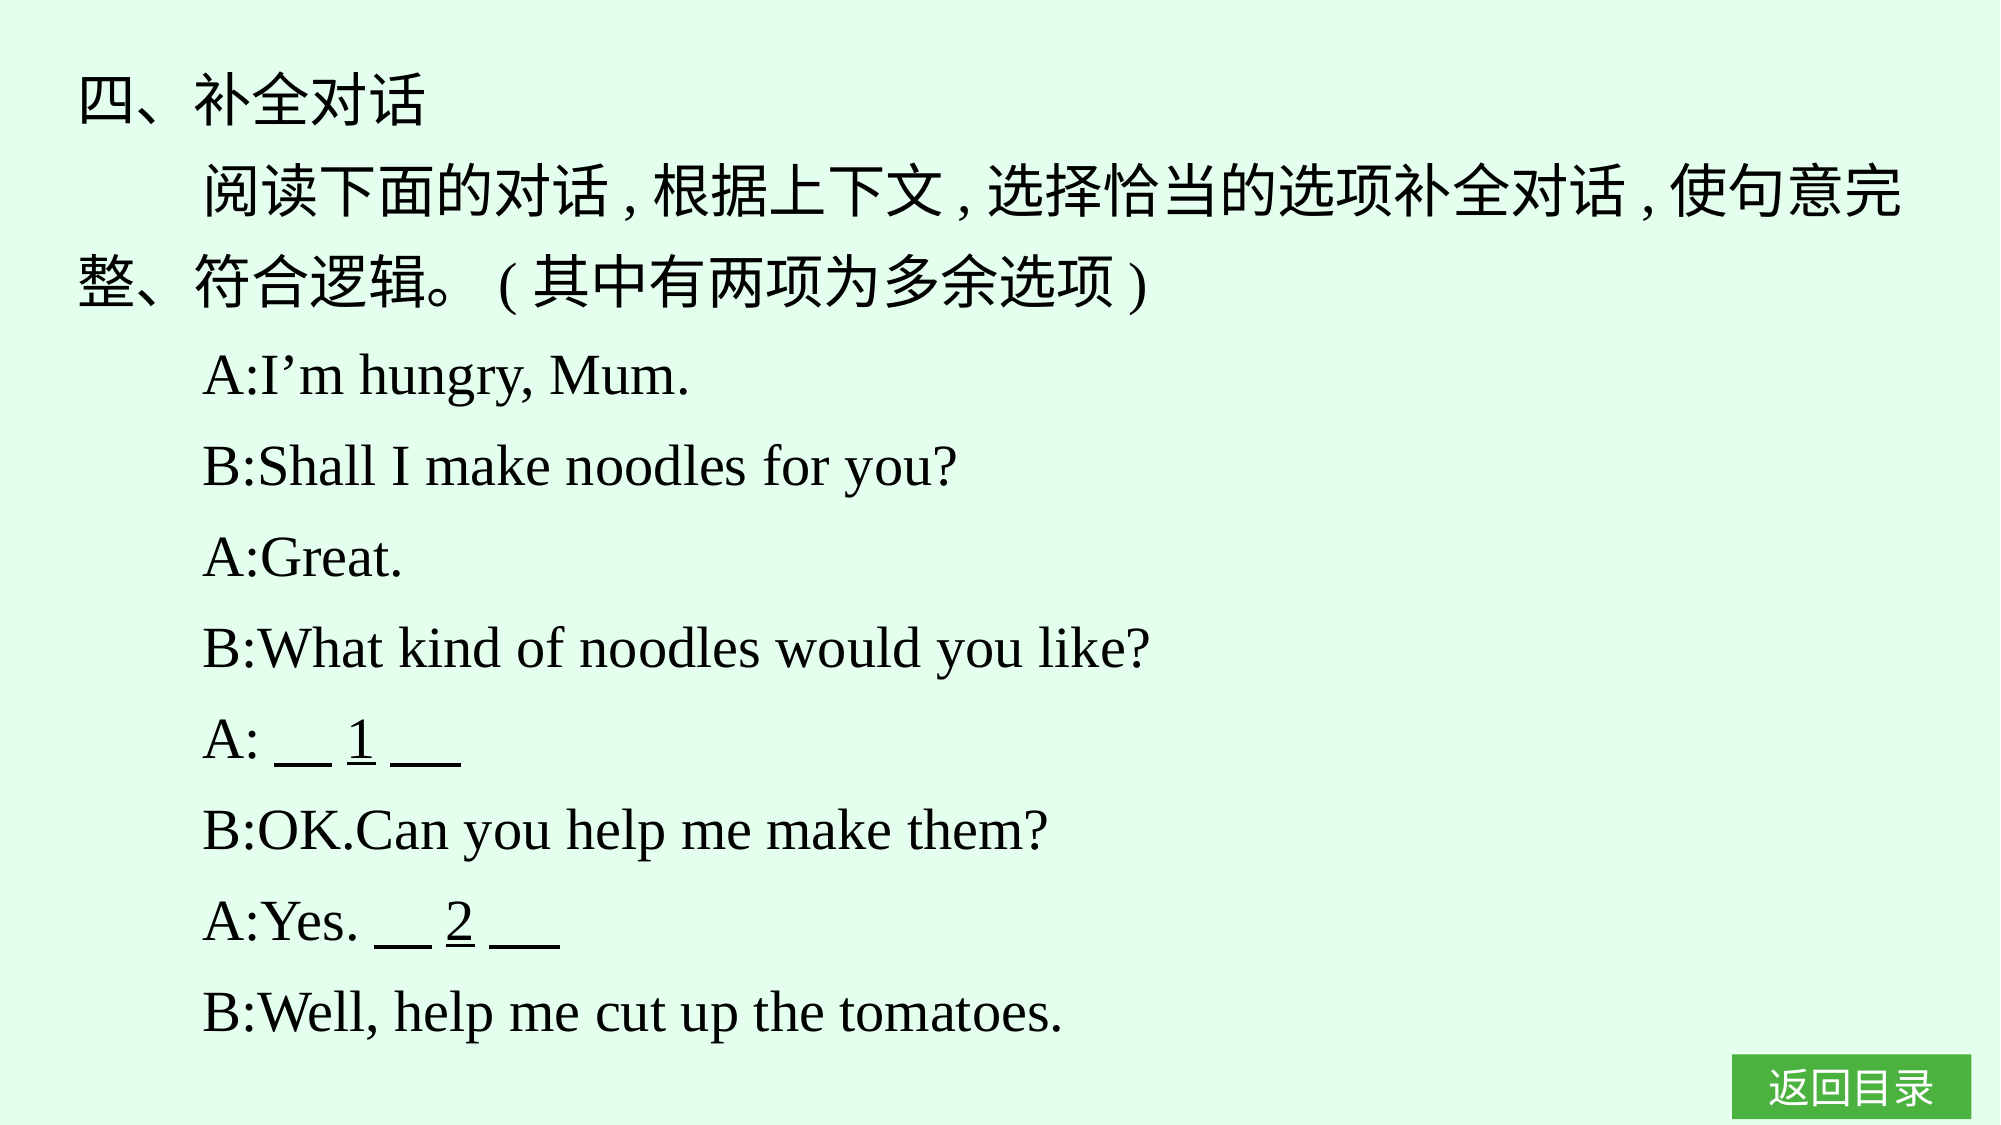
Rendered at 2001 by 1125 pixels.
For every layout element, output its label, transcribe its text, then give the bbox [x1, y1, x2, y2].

text_box 四、补全对话 阅读下面的对话,根据上下文,选择恰当的选项补全对话,使句意完整、符合逻辑。(其中有两项为多余选项) A:I’m hungry, Mum. B:Shall I make noodles for you? A:Great. B:What kind of noodles would you like? A: 1 B:OK.Can you help me make them? A:Yes. 2 B:Well, help me cut up the tomatoes. [62, 35, 1938, 1051]
